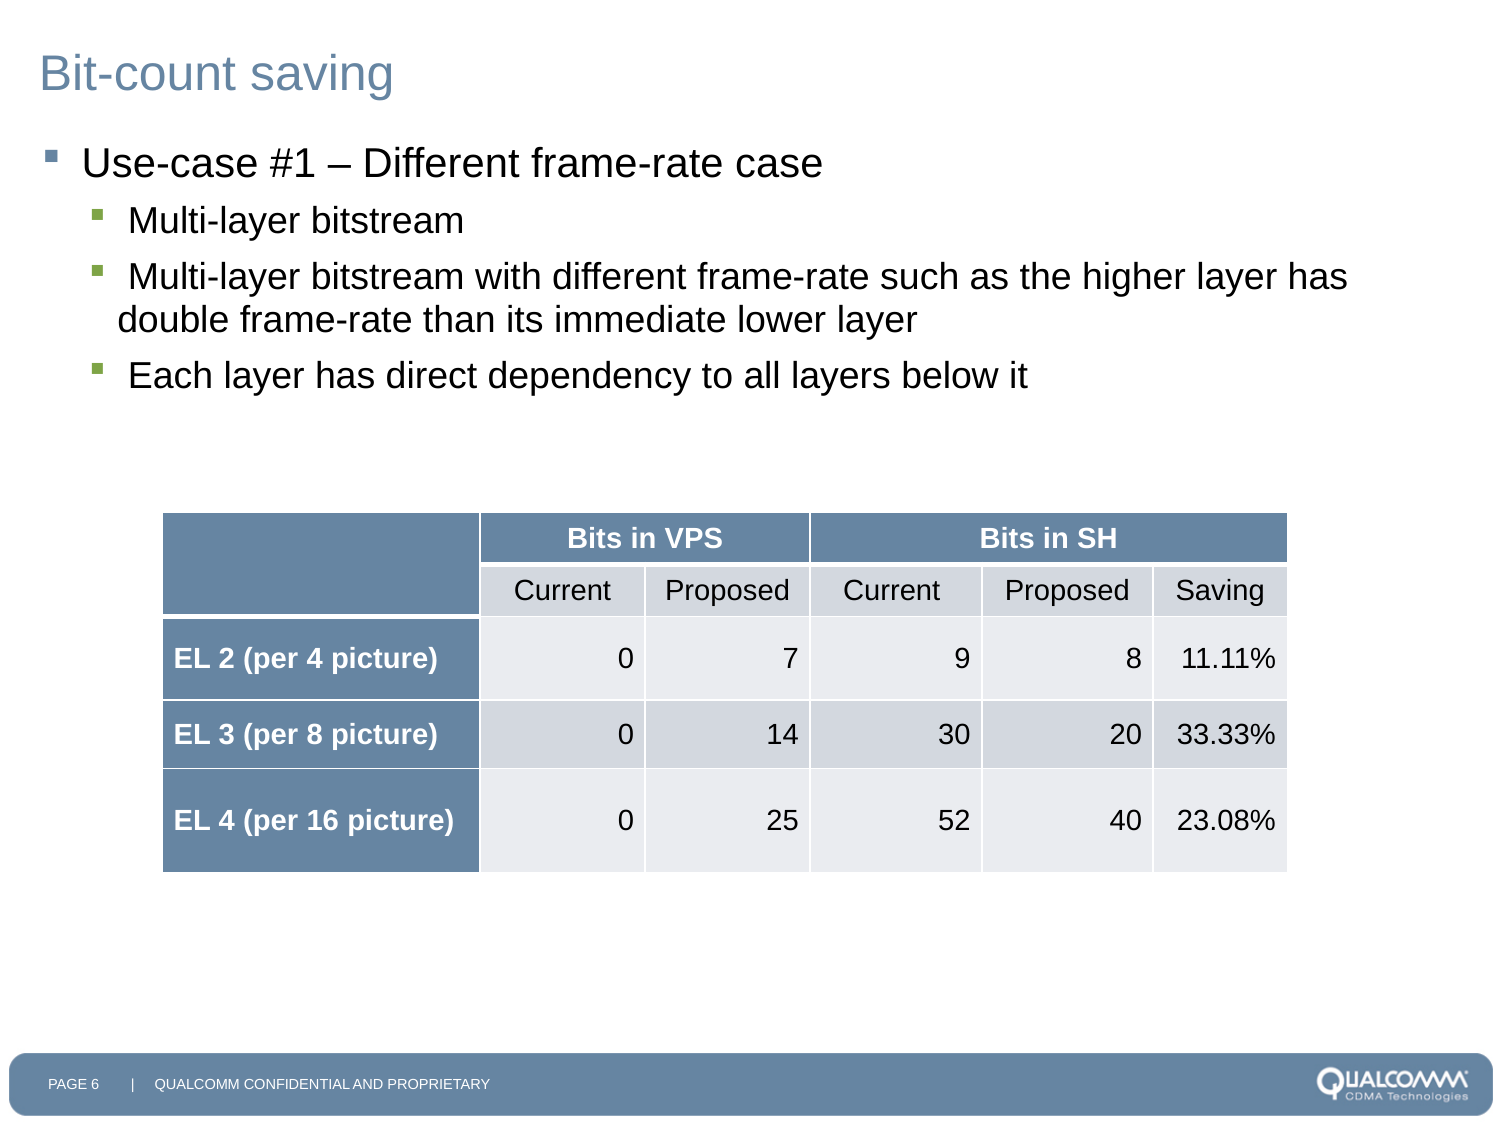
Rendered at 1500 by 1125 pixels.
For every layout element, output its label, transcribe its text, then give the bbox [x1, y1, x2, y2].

table_cell Saving [1154, 567, 1287, 616]
table_header Bits in VPS [481, 513, 809, 562]
table_header [163, 513, 479, 614]
table_cell Proposed [646, 567, 809, 616]
table_cell EL 3 (per 8 picture) [163, 701, 479, 768]
table_cell 0 [481, 769, 644, 872]
table_cell 20 [983, 701, 1152, 768]
table_cell 40 [983, 769, 1152, 872]
table_cell 25 [646, 769, 809, 872]
table_cell 52 [811, 769, 981, 872]
table_cell 33.33% [1154, 701, 1287, 768]
table_cell EL 2 (per 4 picture) [163, 619, 479, 699]
table_cell 11.11% [1154, 617, 1287, 699]
table_cell 0 [481, 617, 644, 699]
picture [0, 1048, 1500, 1125]
table_cell 8 [983, 617, 1152, 699]
table_cell 14 [646, 701, 809, 768]
table_cell Current [811, 567, 981, 616]
table_cell 9 [811, 617, 981, 699]
table_header Bits in SH [811, 513, 1287, 562]
list Use-case #1 – Different frame-rate case Multi-layer bitstream Multi-layer bitstream with different frame-rate such as the higher layer has double frame-rate than its immediate lower layer Each layer has direct dependency to all layers below it [26, 131, 1457, 1004]
table_cell 23.08% [1154, 769, 1287, 872]
table_cell 30 [811, 701, 981, 768]
table_cell 0 [481, 701, 644, 768]
table_cell Proposed [983, 567, 1152, 616]
table_cell EL 4 (per 16 picture) [163, 769, 479, 872]
table_cell 7 [646, 617, 809, 699]
table_cell Current [481, 567, 644, 616]
title Bit-count saving [23, 44, 1457, 138]
